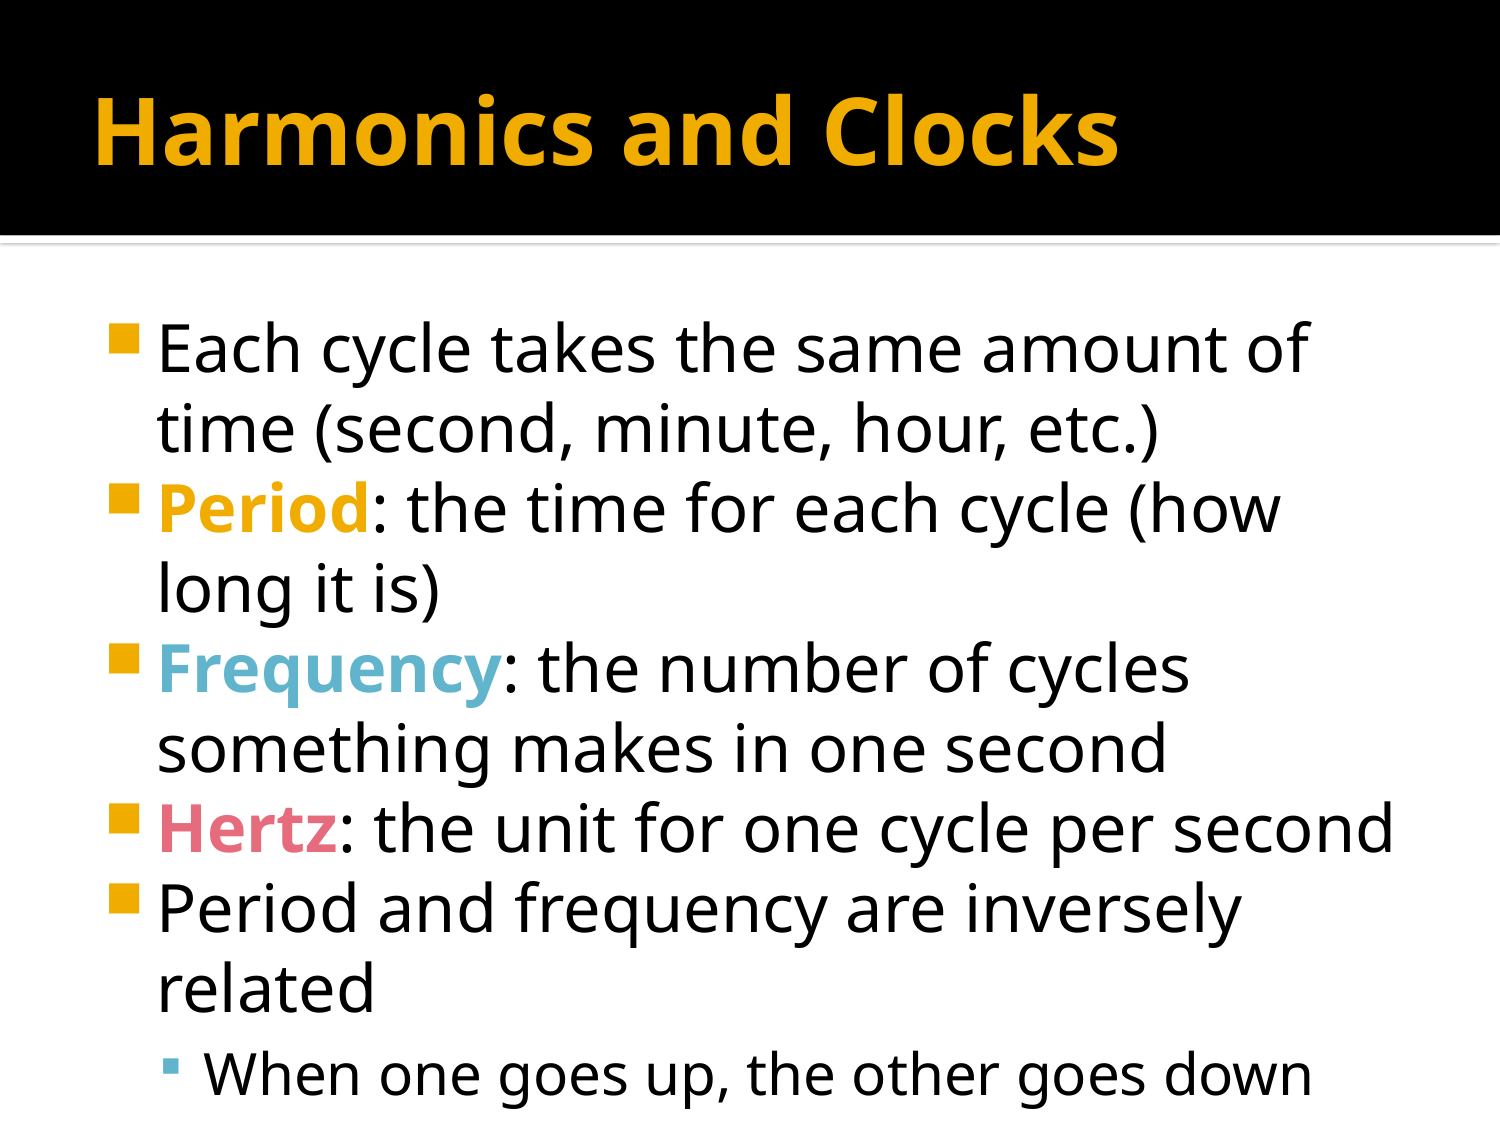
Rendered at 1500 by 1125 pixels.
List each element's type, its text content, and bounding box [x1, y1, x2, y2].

title Harmonics and Clocks [75, 25, 1425, 231]
list Each cycle takes the same amount of time (second, minute, hour, etc.) Period: the time for each cycle (how long it is) Frequency: the number of cycles something makes in one second Hertz: the unit for one cycle per second Period and frequency are inversely related When one goes up, the other goes down [75, 291, 1425, 1050]
